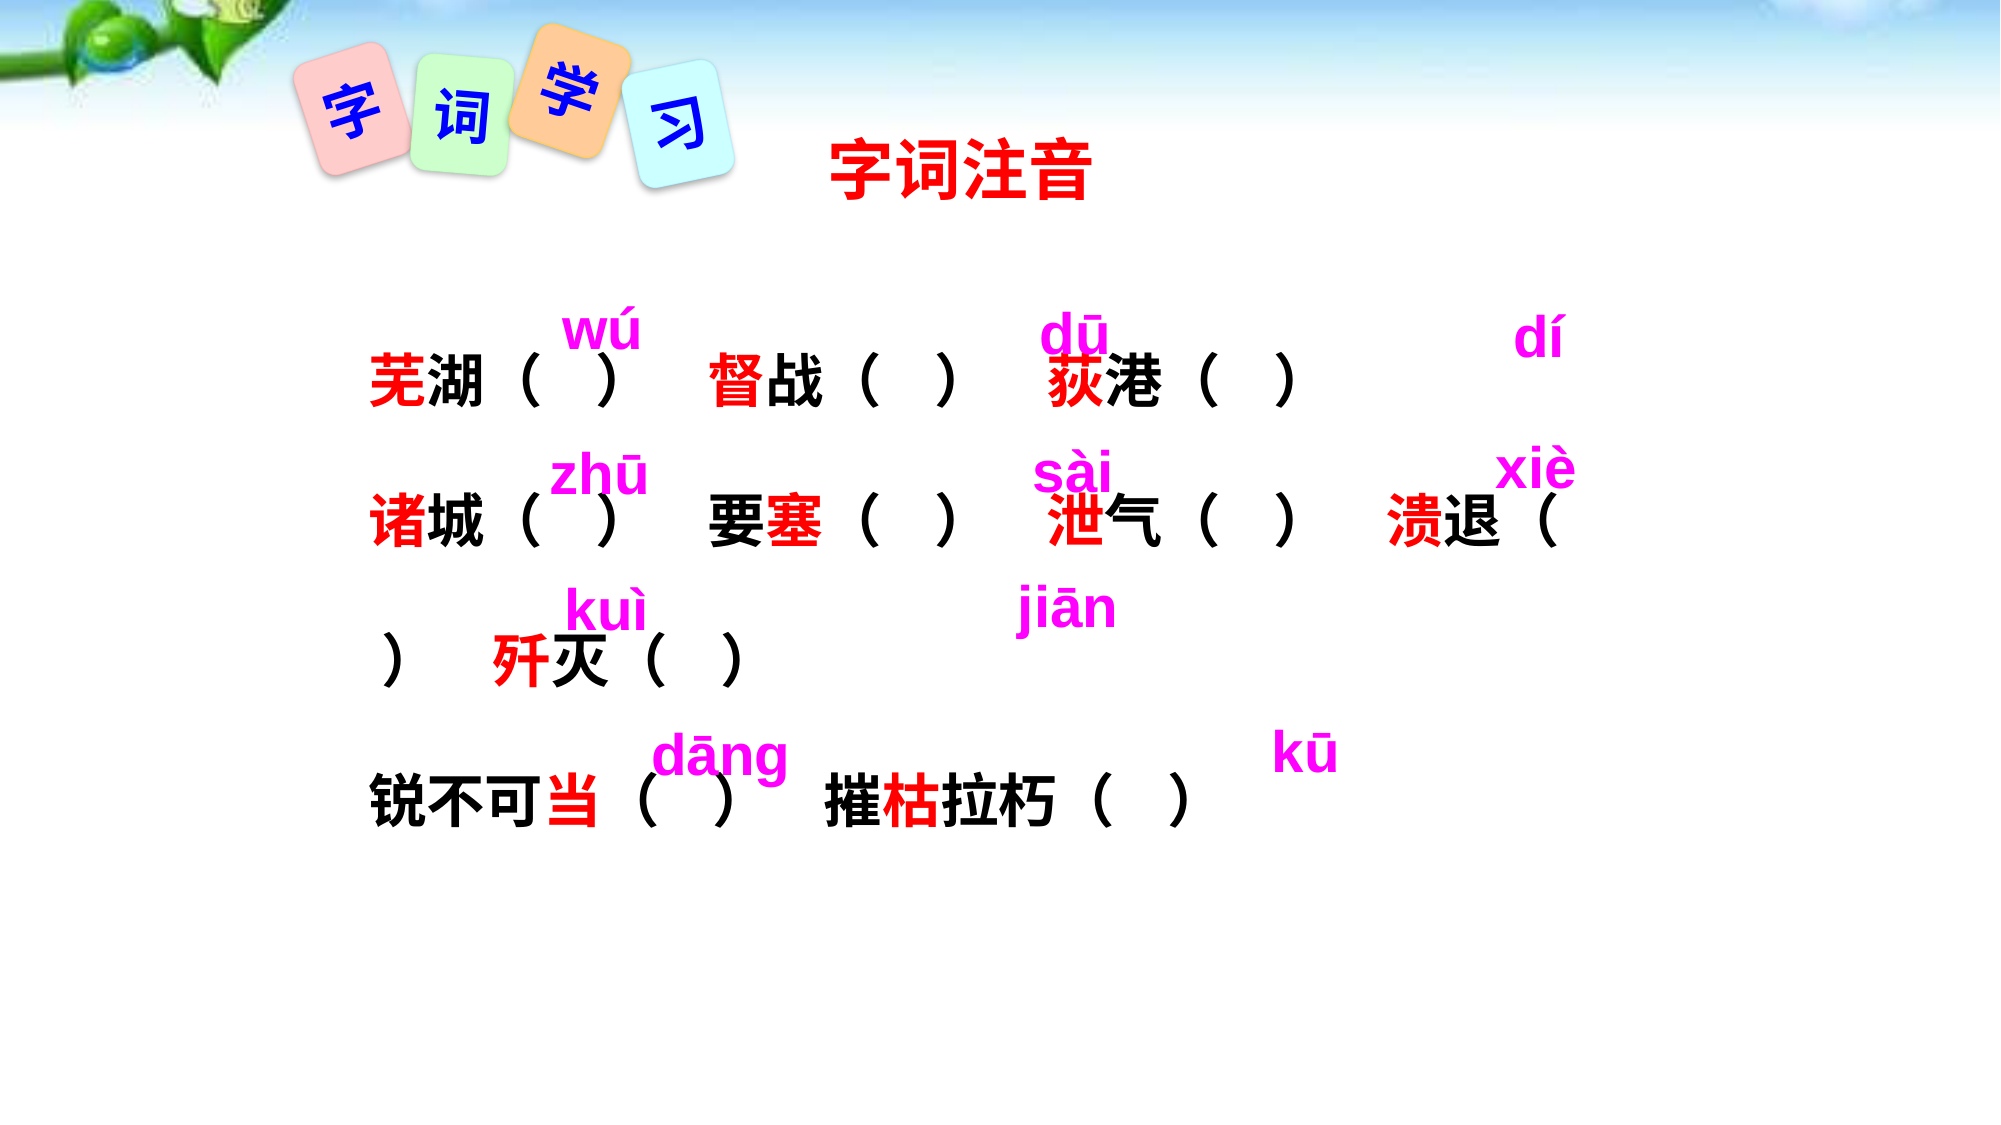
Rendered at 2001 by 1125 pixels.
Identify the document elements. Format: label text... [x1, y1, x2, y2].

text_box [304, 31, 727, 183]
picture [0, 0, 2001, 1125]
text_box sài [1017, 426, 1129, 512]
text_box dí [1498, 291, 1580, 377]
text_box kuì [549, 564, 664, 649]
text_box xiè [1480, 423, 1592, 508]
text_box 字词注音 [813, 120, 1110, 216]
text_box dū [1025, 288, 1126, 374]
text_box jiān [1003, 561, 1134, 647]
text_box wú [547, 283, 658, 369]
text_box zhū [535, 428, 665, 514]
text_box dānɡ [636, 709, 806, 795]
text_box 芜湖（ ） 督战（ ） 荻港（ ） 诸城（ ） 要塞（ ） 泄气（ ） 溃退（ ） 歼灭（ ） 锐不可当（ ） 摧枯拉朽（ ） [353, 266, 1673, 842]
text_box kū [1257, 706, 1355, 792]
